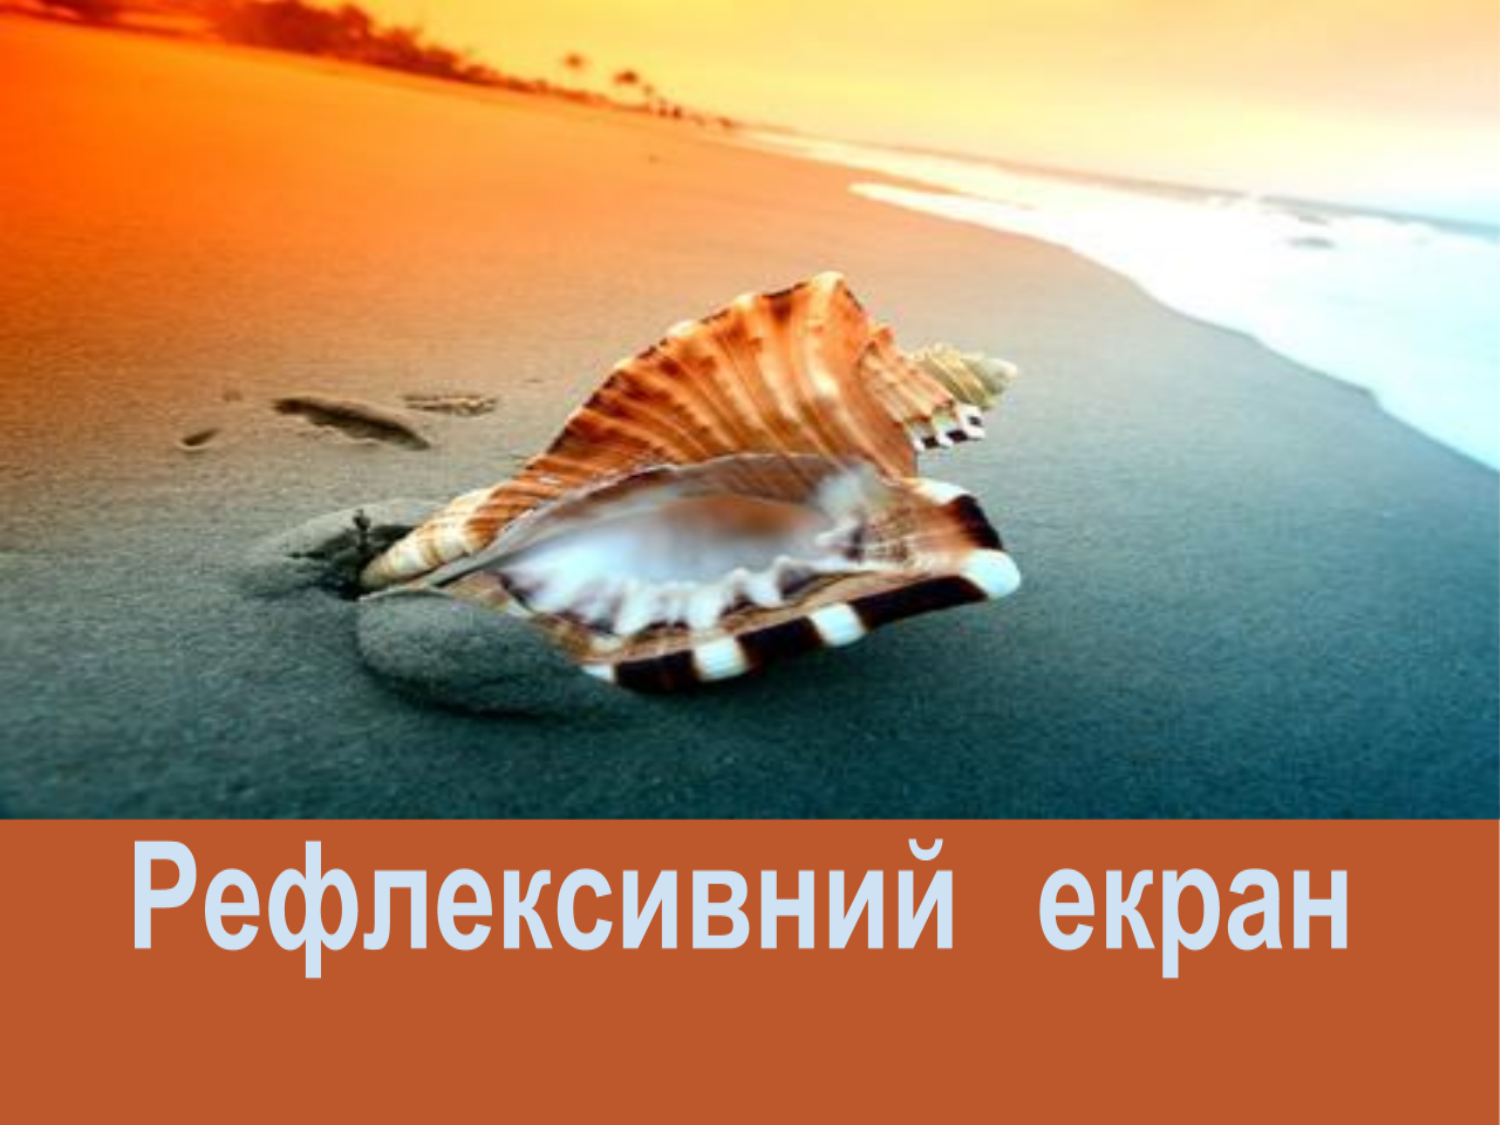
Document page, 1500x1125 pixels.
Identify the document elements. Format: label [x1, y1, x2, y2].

list [0, 0, 1500, 1125]
